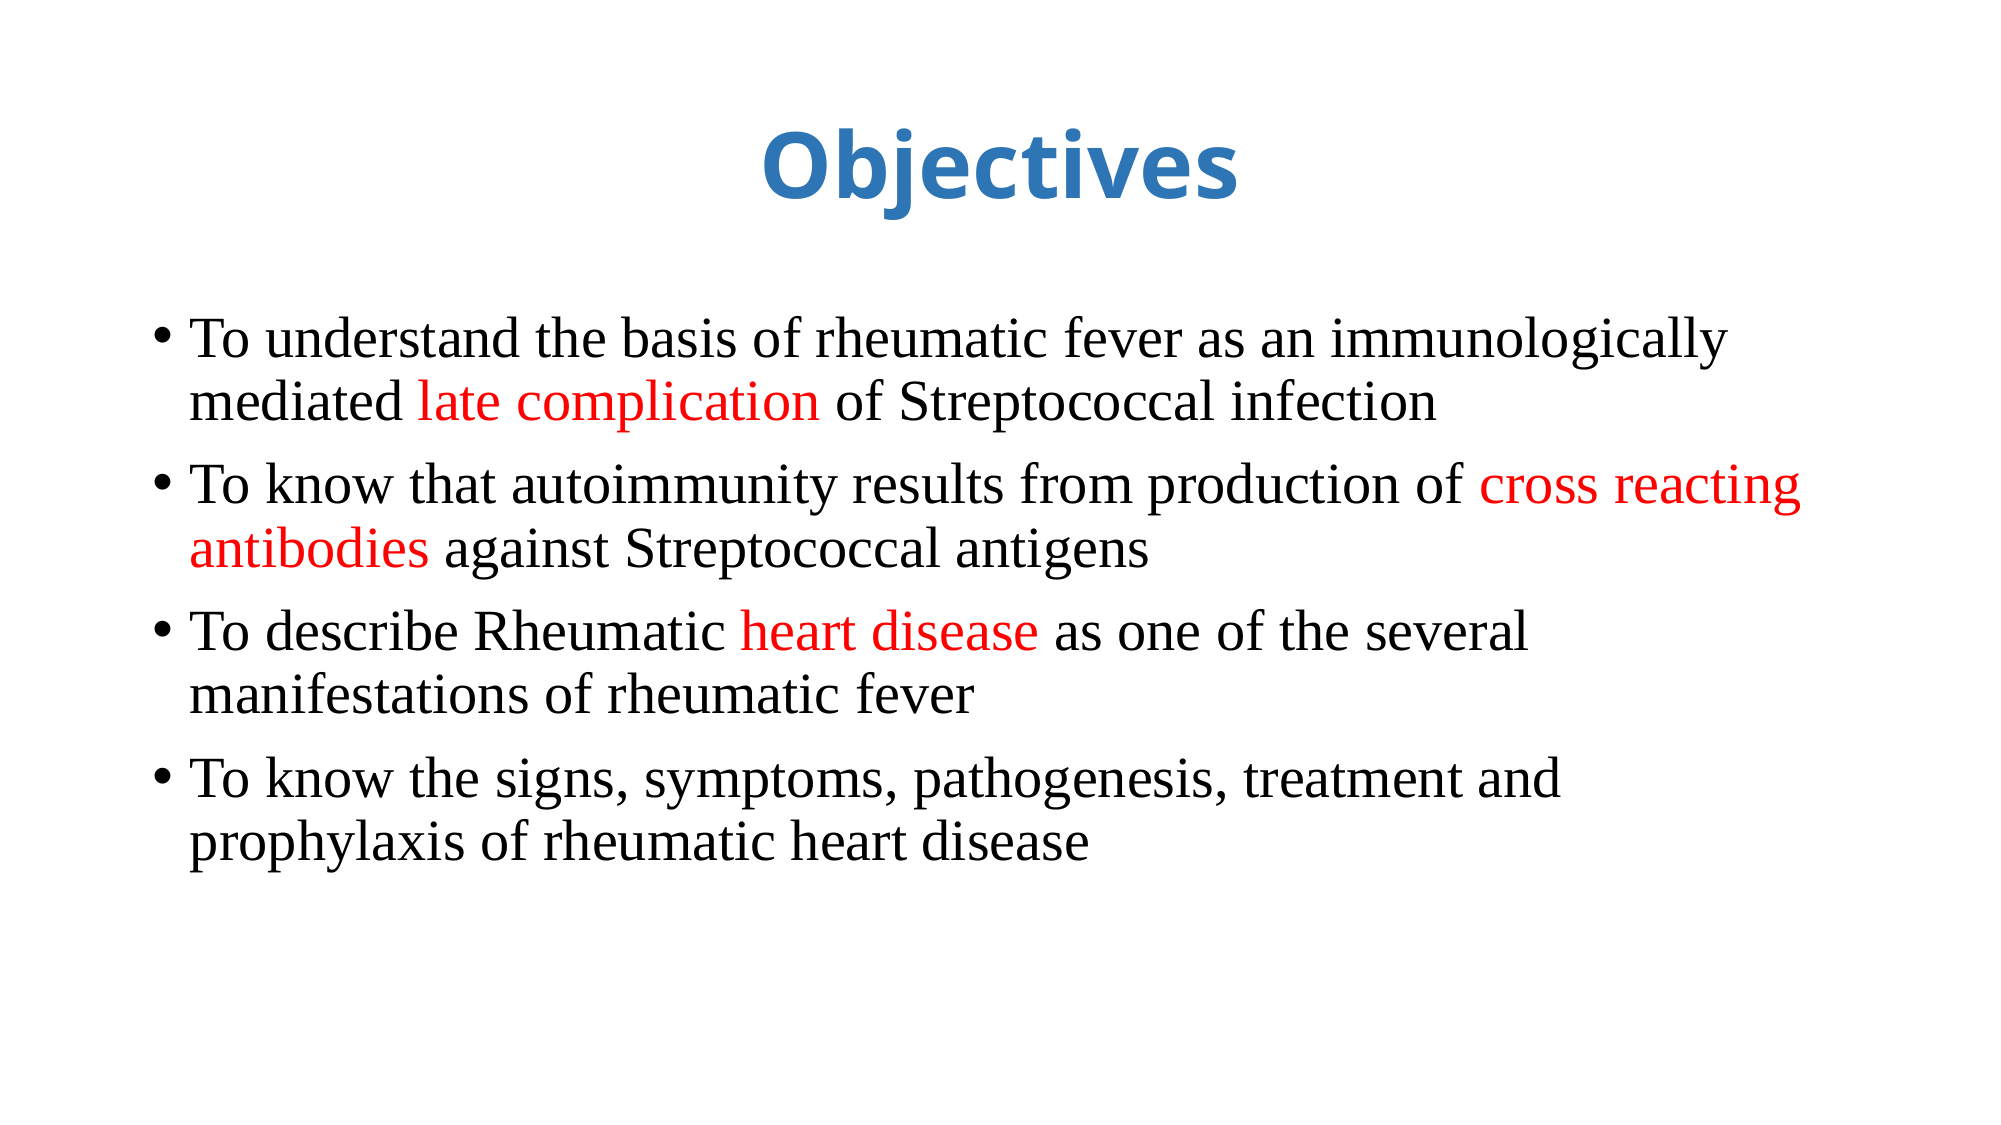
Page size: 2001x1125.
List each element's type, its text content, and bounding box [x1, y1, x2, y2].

title Objectives [137, 59, 1863, 278]
list To understand the basis of rheumatic fever as an immunologically mediated late complication of Streptococcal infection To know that autoimmunity results from production of cross reacting antibodies against Streptococcal antigens To describe Rheumatic heart disease as one of the several manifestations of rheumatic fever To know the signs, symptoms, pathogenesis, treatment and prophylaxis of rheumatic heart disease [137, 299, 1863, 1014]
